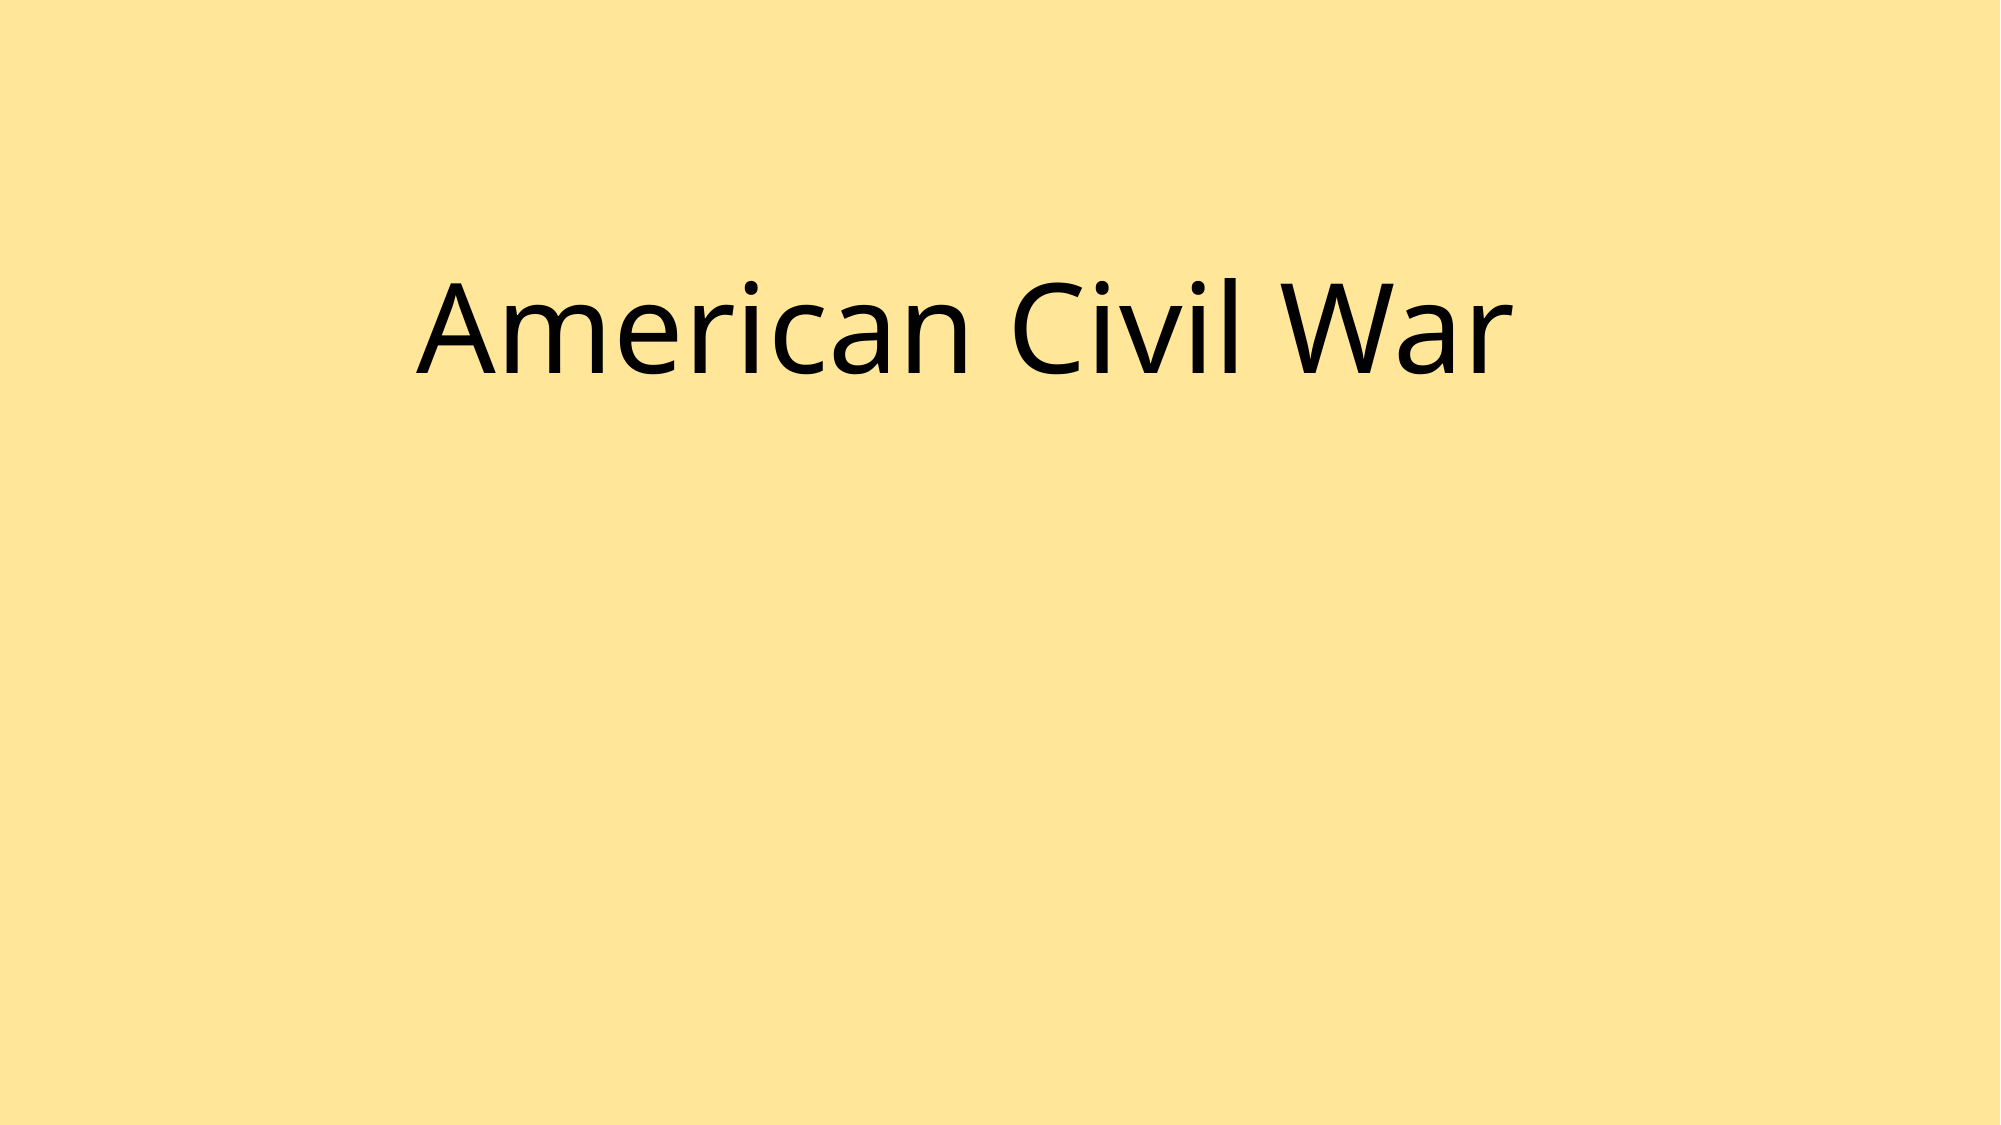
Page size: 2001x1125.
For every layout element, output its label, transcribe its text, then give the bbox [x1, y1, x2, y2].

text_box American Civil War [402, 241, 1846, 407]
